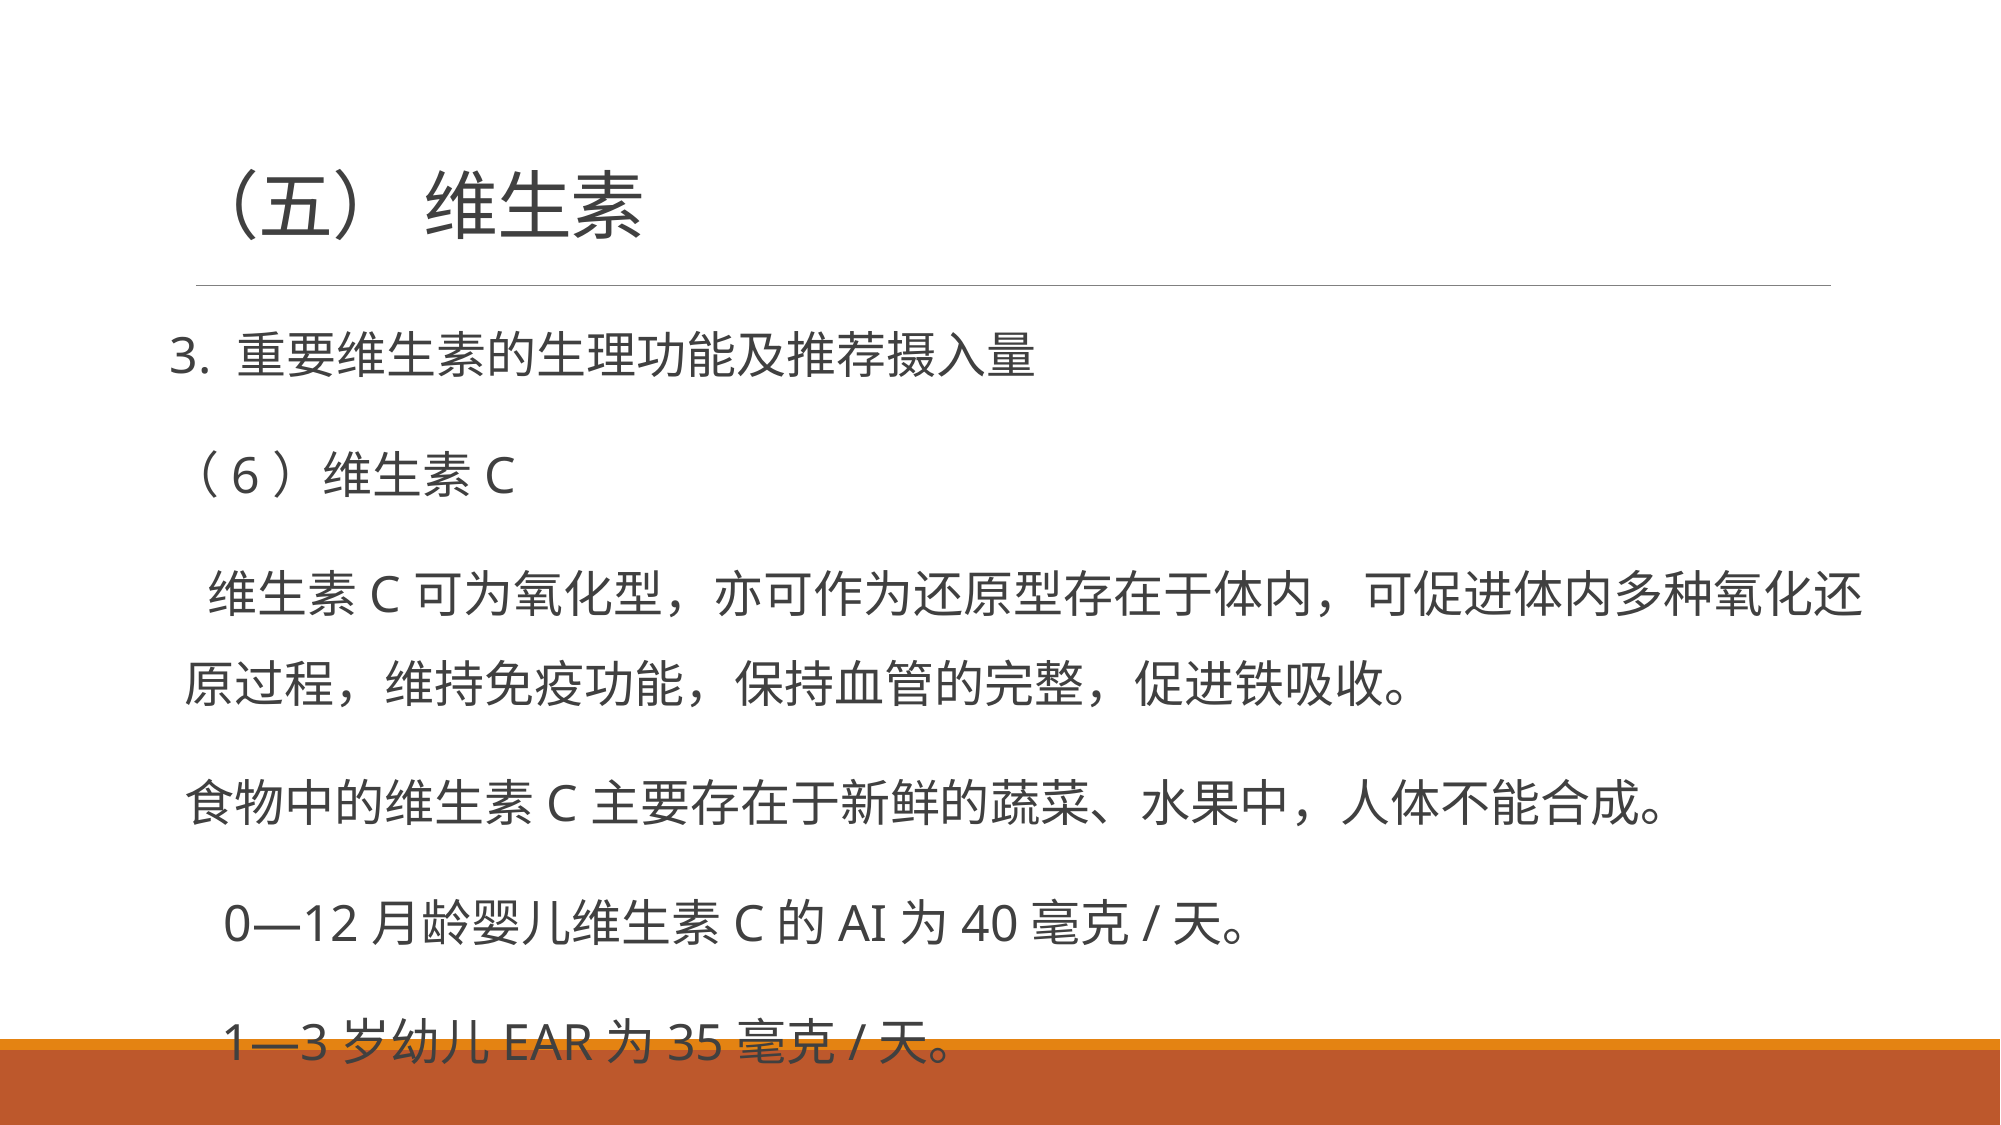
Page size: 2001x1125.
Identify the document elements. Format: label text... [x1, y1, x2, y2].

title （五） 维生素 [169, 132, 1580, 223]
list 3. 重要维生素的生理功能及推荐摄入量 （6）维生素C 维生素C可为氧化型，亦可作为还原型存在于体内，可促进体内多种氧化还原过程，维持免疫功能，保持血管的完整，促进铁吸收。 食物中的维生素C主要存在于新鲜的蔬菜、水果中，人体不能合成。 0—12月龄婴儿维生素C的AI为40毫克/天。 1—3岁幼儿EAR为35毫克/天。 [169, 223, 1884, 1058]
